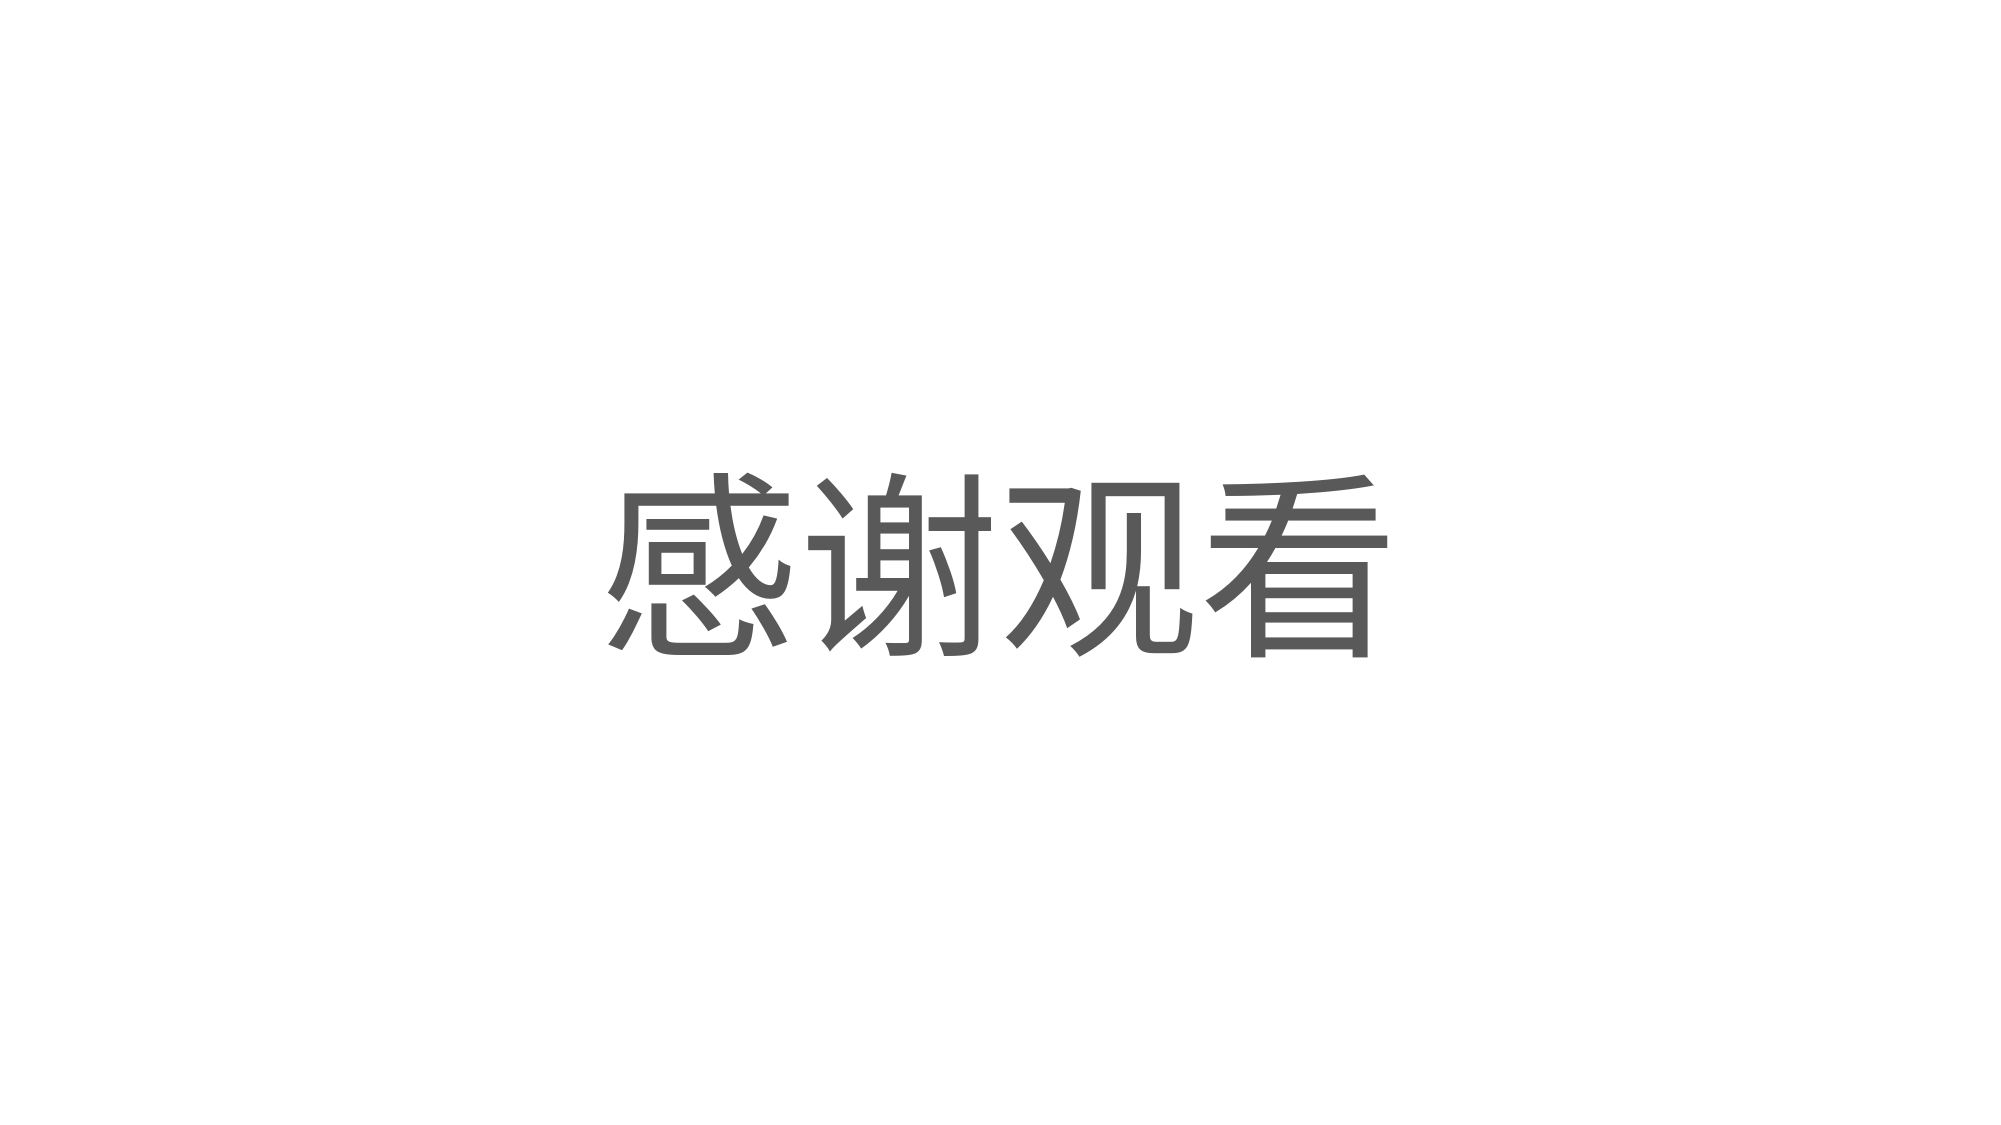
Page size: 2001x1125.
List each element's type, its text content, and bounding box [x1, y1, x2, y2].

text_box 感谢观看 [585, 433, 1415, 689]
